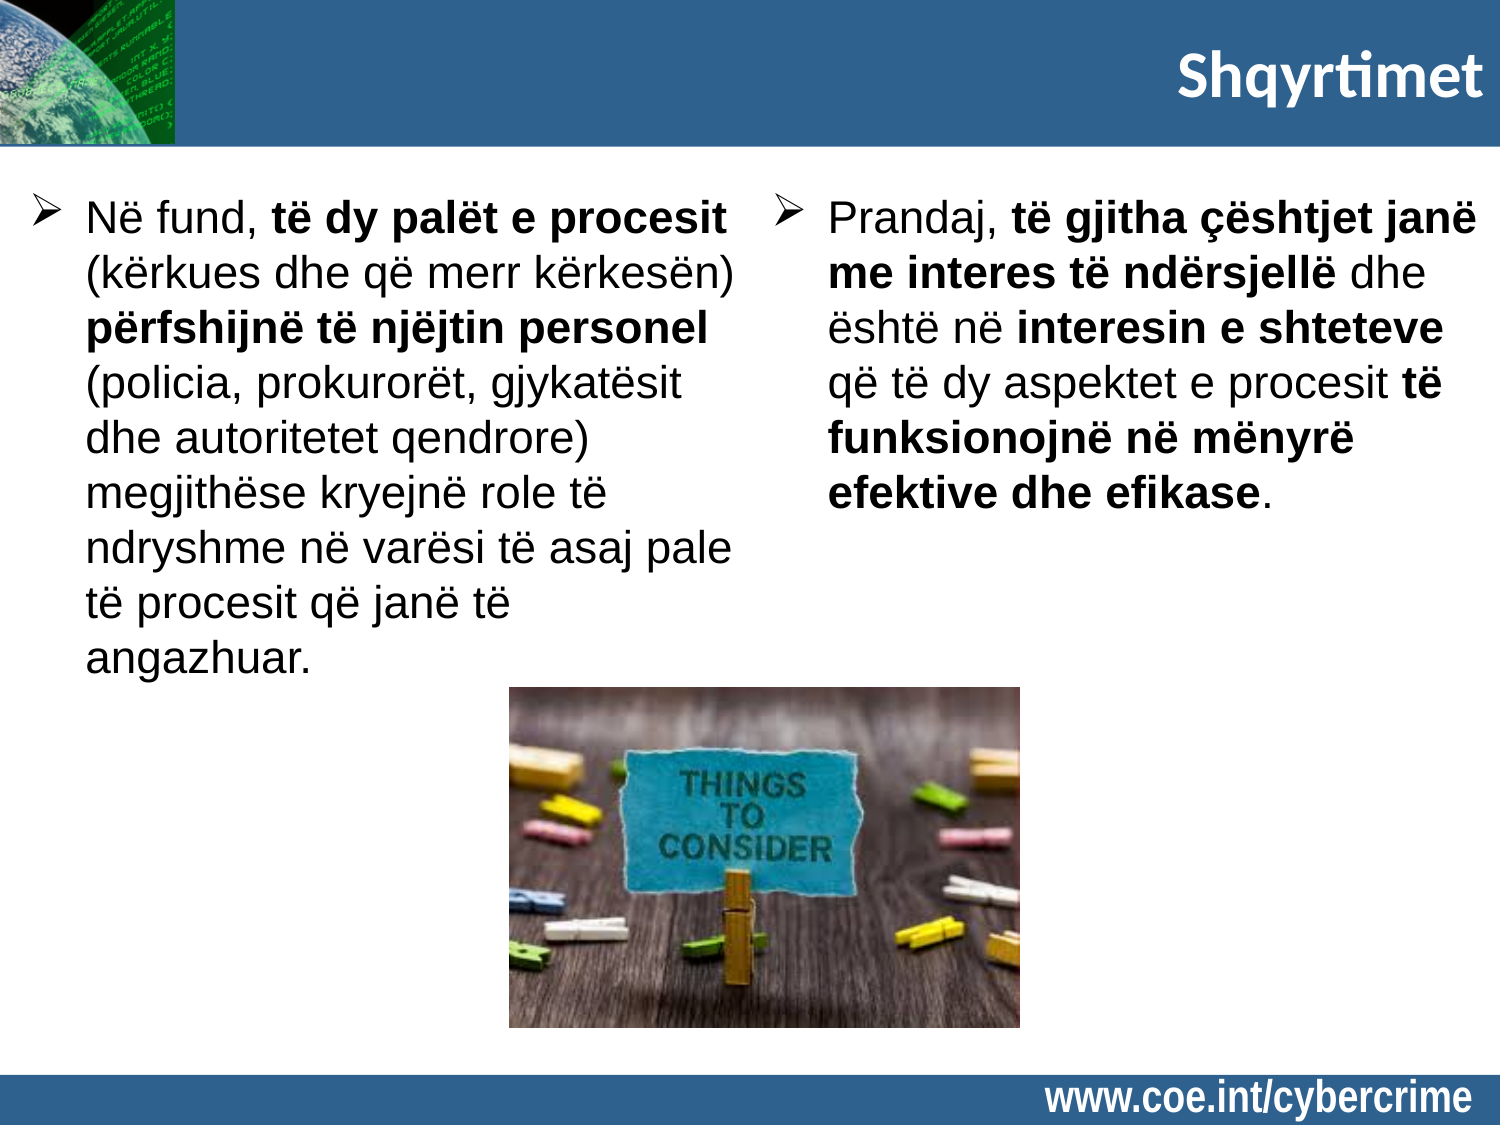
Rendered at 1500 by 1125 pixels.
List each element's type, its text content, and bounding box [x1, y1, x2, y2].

picture [0, 0, 175, 144]
text_box Prandaj, të gjitha çështjet janë me interes të ndërsjellë dhe është në interesin e shteteve që të dy aspektet e procesit të funksionojnë në mënyrë efektive dhe efikase. [756, 180, 1500, 636]
text_box Shqyrtimet [177, 0, 1500, 149]
picture [508, 687, 1021, 1029]
text_box www.coe.int/cybercrime [1030, 1059, 1500, 1125]
text_box [0, 1073, 1030, 1125]
text_box Në fund, të dy palët e procesit (kërkues dhe që merr kërkesën) përfshijnë të njëjtin personel (policia, prokurorët, gjykatësit dhe autoritetet qendrore) megjithëse kryejnë role të ndryshme në varësi të asaj pale të procesit që janë të angazhuar. [14, 180, 765, 691]
